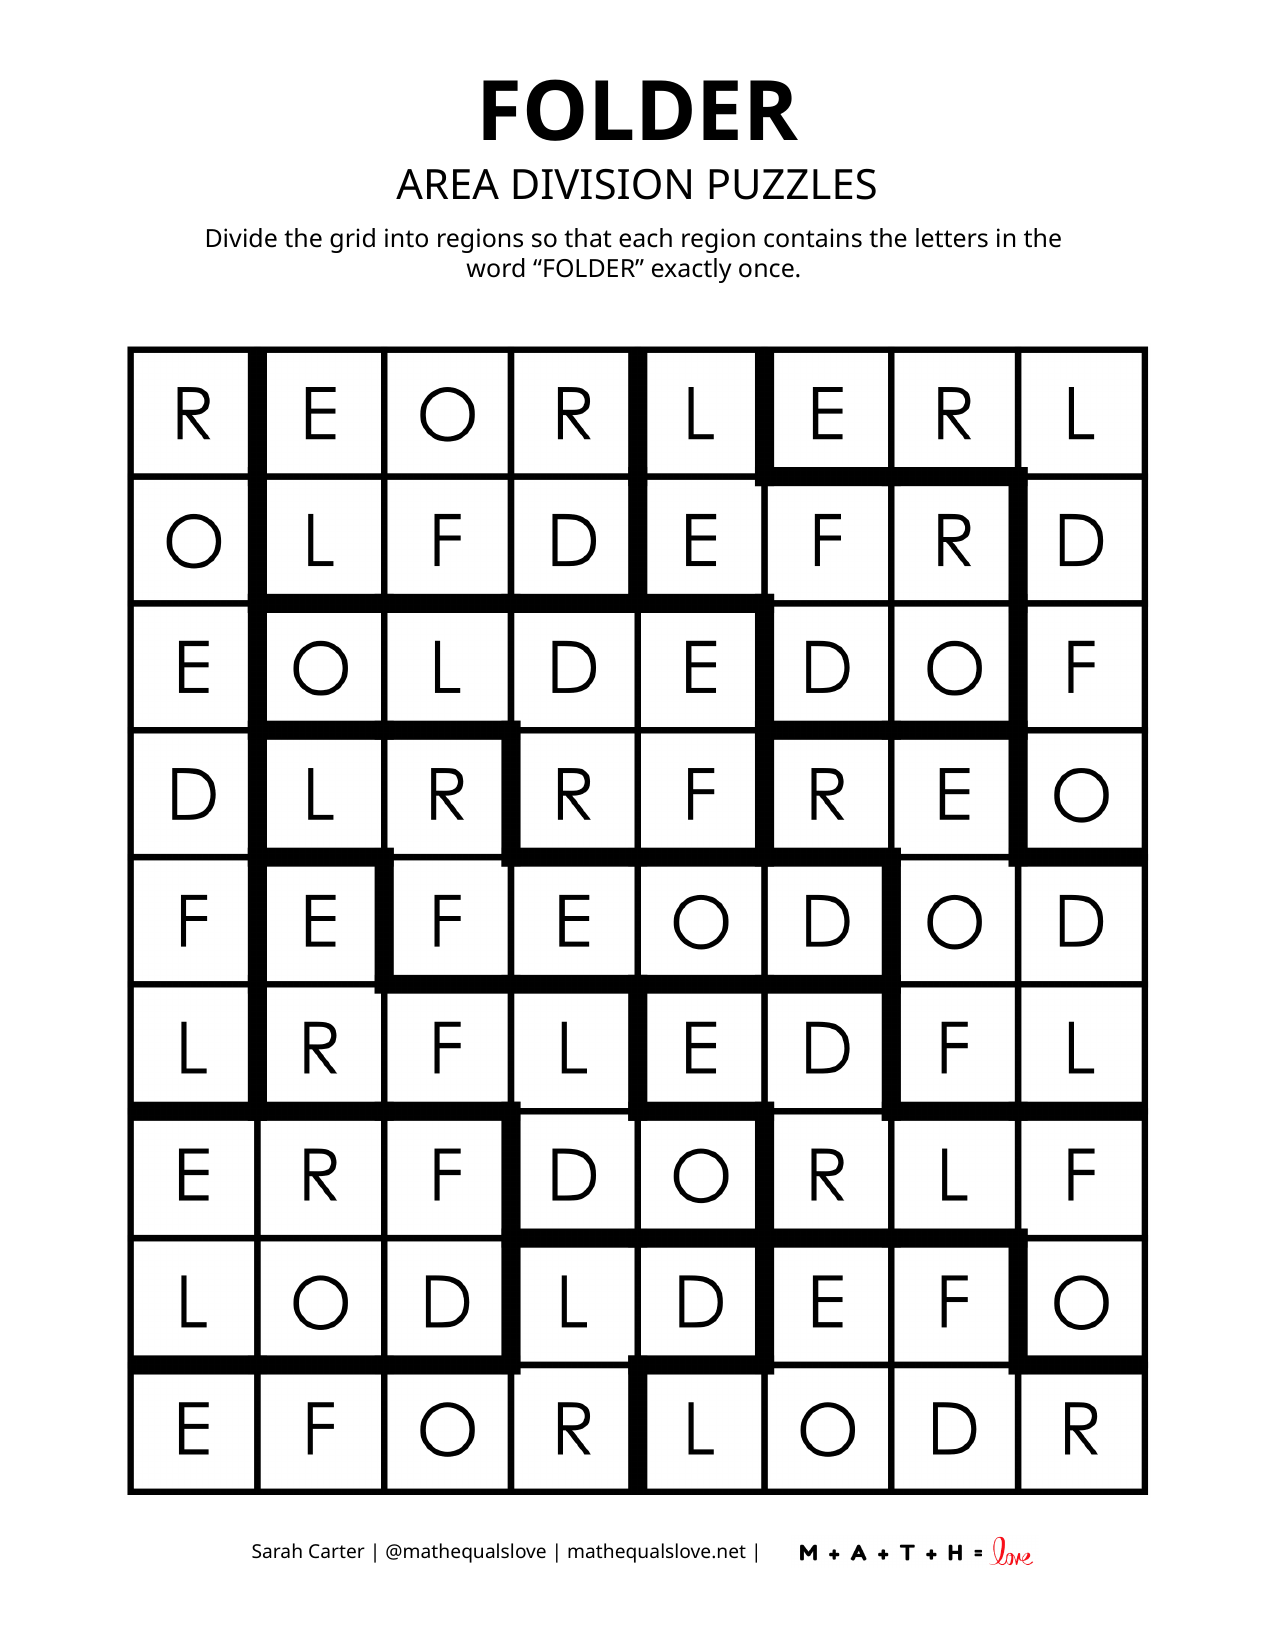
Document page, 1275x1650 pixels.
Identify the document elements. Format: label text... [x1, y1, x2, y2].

text_box Divide the grid into regions so that each region contains the letters in the word “FOLDER” exactly once. [0, 214, 1275, 290]
text_box Sarah Carter | @mathequalslove | mathequalslove.net | [236, 1532, 1071, 1570]
text_box FOLDER AREA DIVISION PUZZLES [77, 50, 1198, 214]
picture [790, 1534, 1039, 1569]
picture [123, 342, 1152, 1498]
